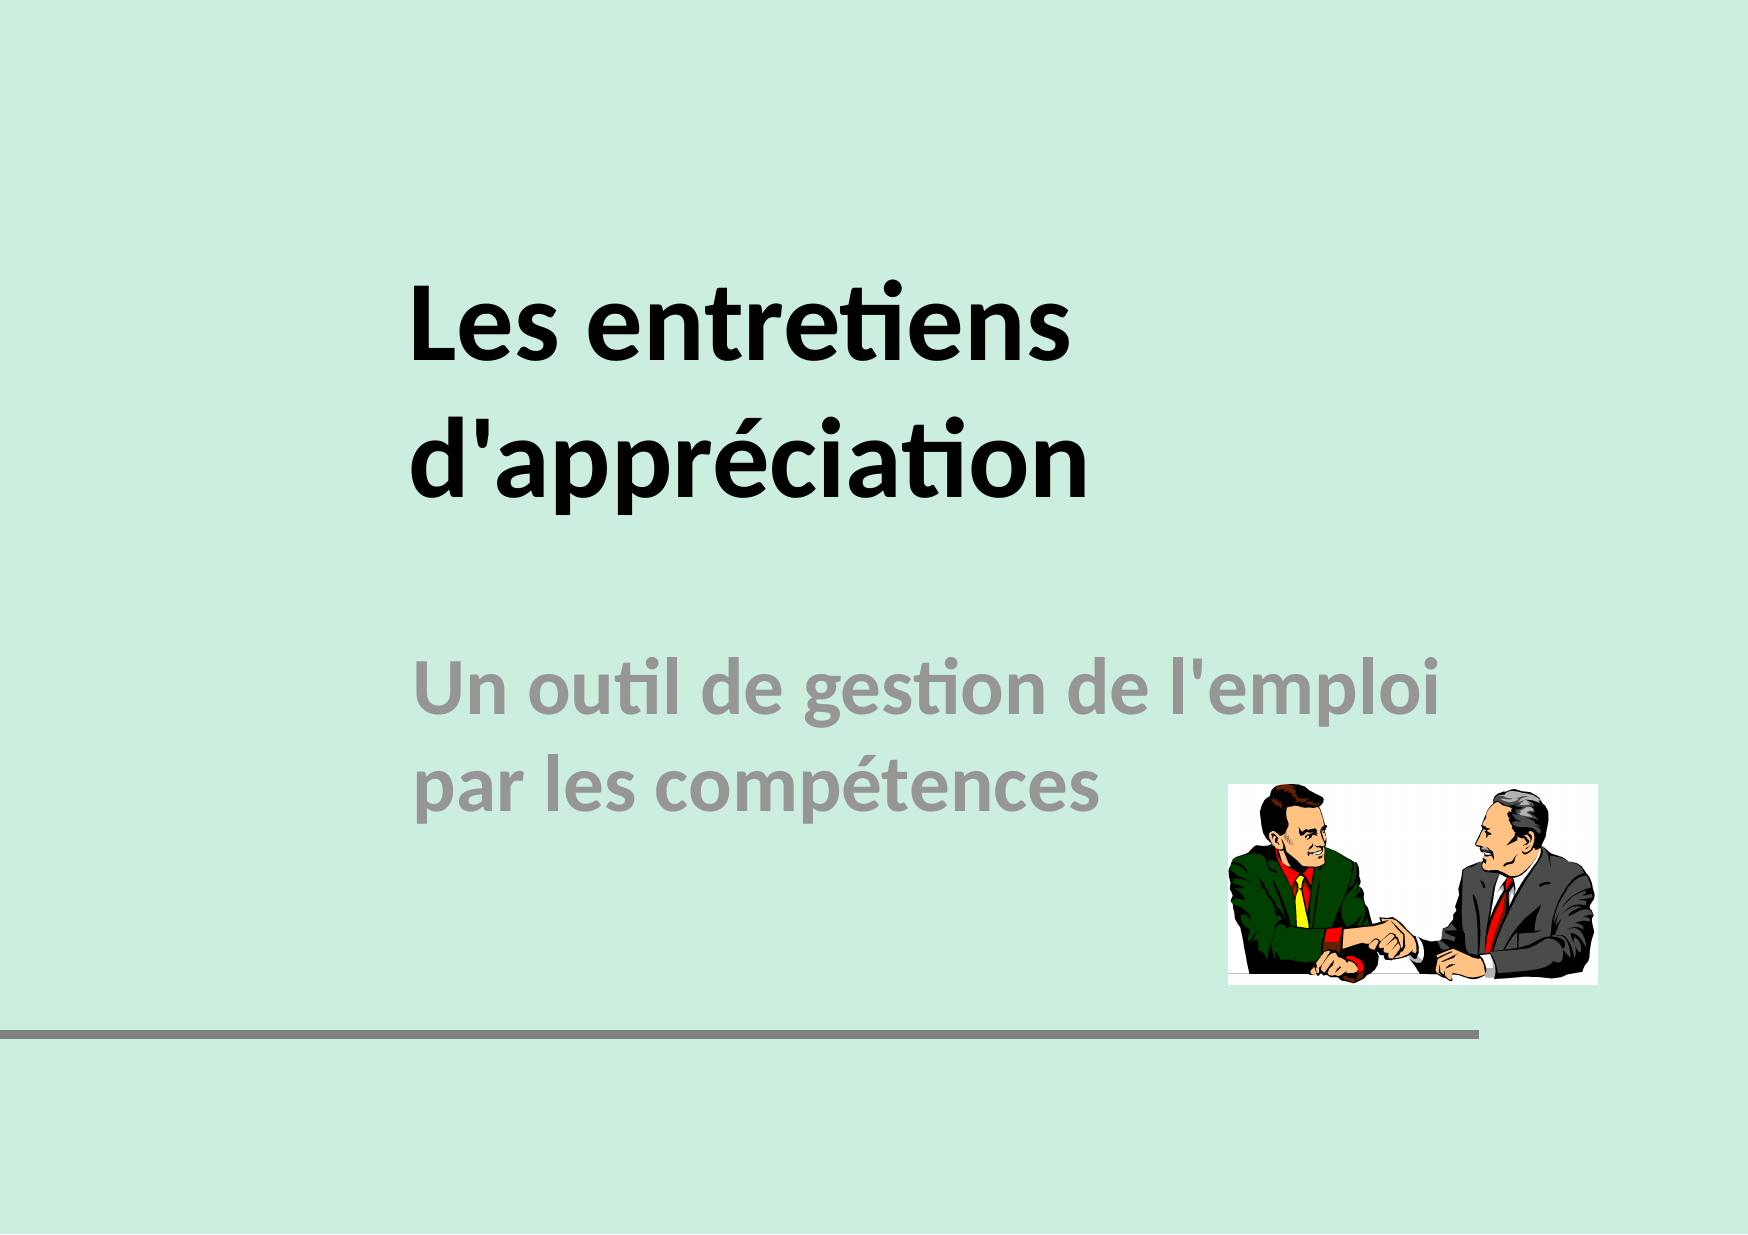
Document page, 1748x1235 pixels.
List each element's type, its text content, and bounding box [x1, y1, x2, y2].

text_box [0, 1030, 1478, 1038]
picture [1227, 783, 1598, 985]
text_box Les entretiens d'appréciation [408, 245, 1473, 521]
text_box Un outil de gestion de l'emploi par les compétences [412, 632, 1463, 828]
